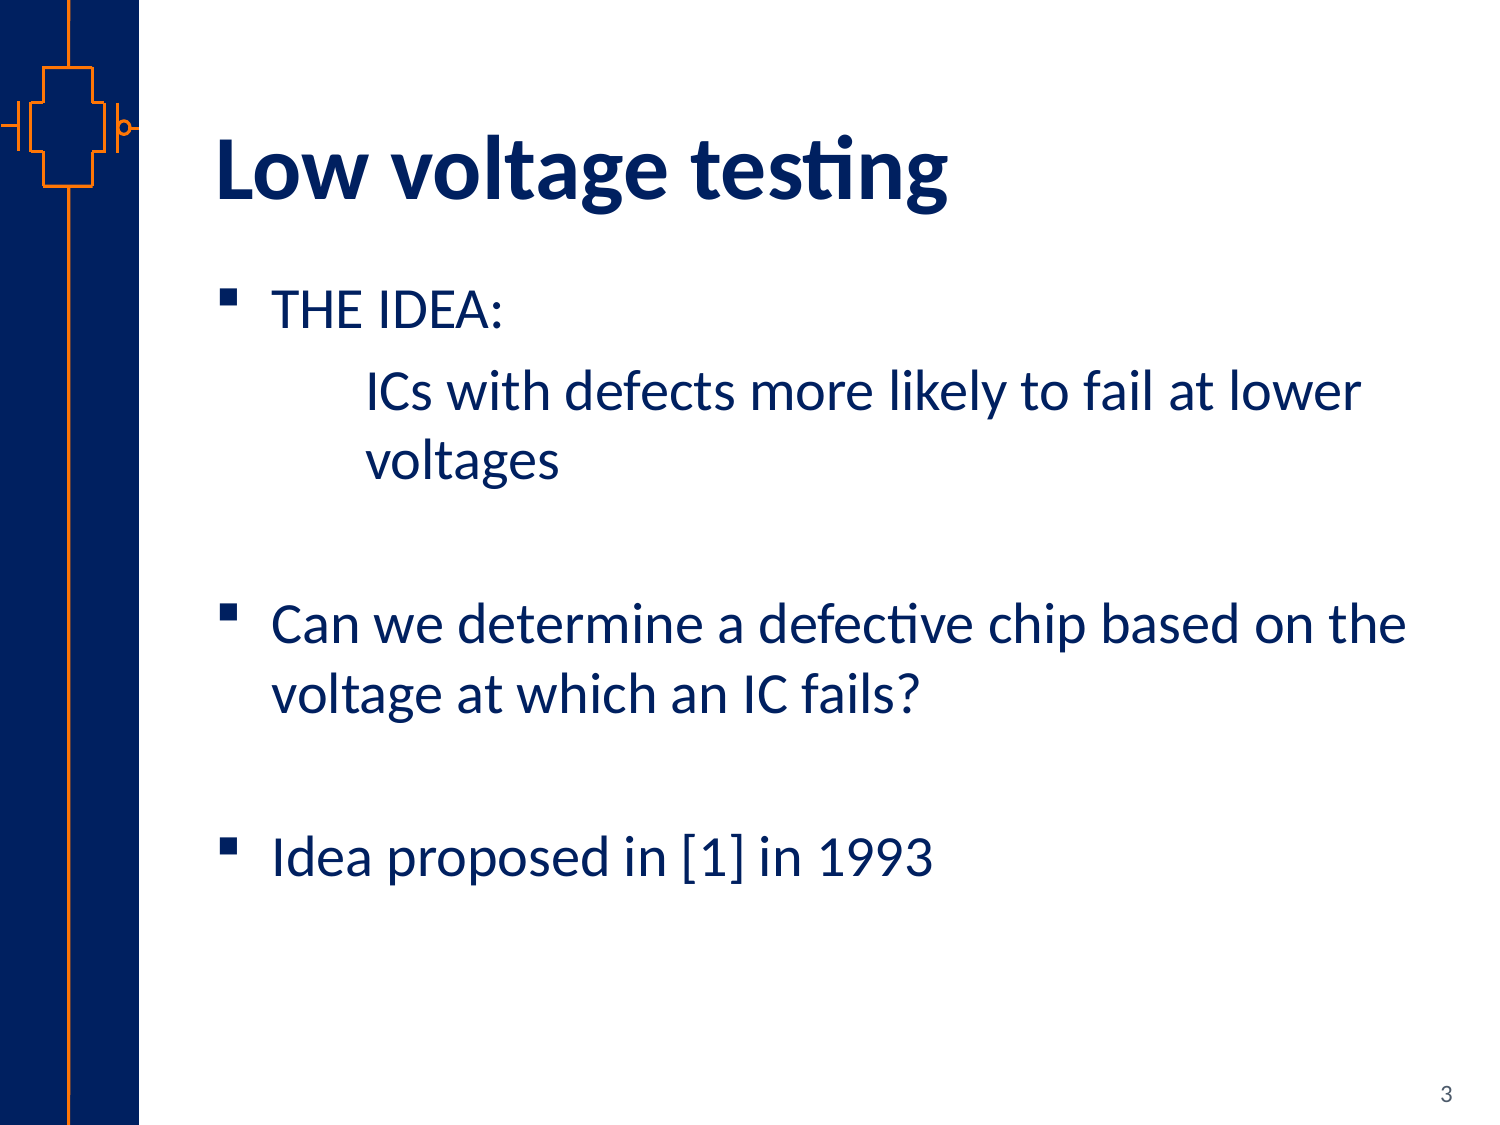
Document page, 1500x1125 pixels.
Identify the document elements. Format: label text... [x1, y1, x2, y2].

title Low voltage testing [200, 37, 1388, 225]
list THE IDEA: ICs with defects more likely to fail at lower voltages Can we determine a defective chip based on the voltage at which an IC fails? Idea proposed in [1] in 1993 [200, 262, 1425, 1063]
slide_number 3 [1425, 1062, 1488, 1123]
